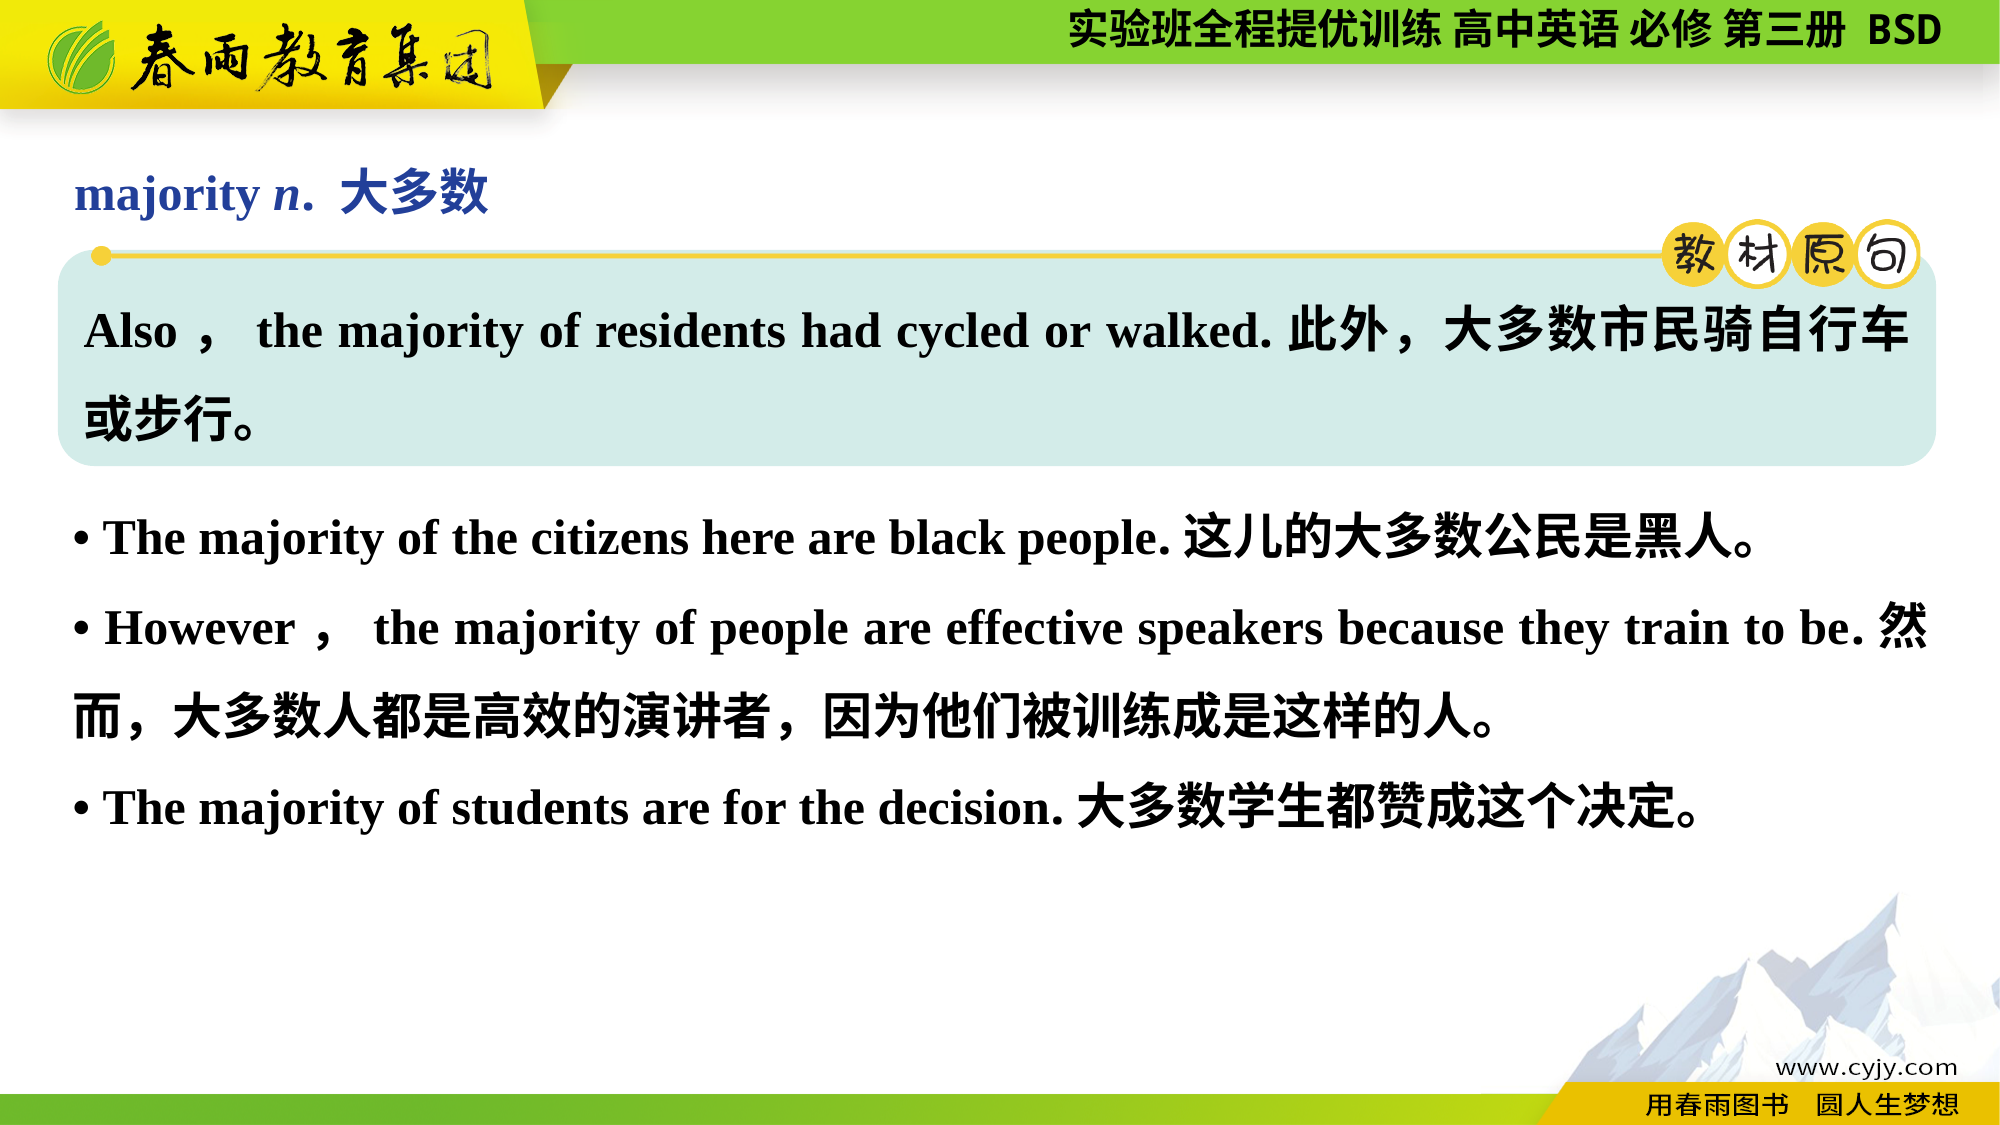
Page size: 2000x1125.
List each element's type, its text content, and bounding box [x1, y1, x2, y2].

text_box Also，the majority of residents had cycled or walked.此外，大多数市民骑自行车或步行。 [57, 251, 1937, 467]
text_box • The majority of the citizens here are black people.这儿的大多数公民是黑人。 • However，the majority of people are effective speakers because they train to be.然而，大多数人都是高效的演讲者，因为他们被训练成是这样的人。 • The majority of students are for the decision.大多数学生都赞成这个决定。 [57, 467, 1944, 843]
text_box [90, 219, 1921, 319]
list majority n. 大多数 [59, 122, 1944, 217]
picture [0, 0, 2000, 1125]
